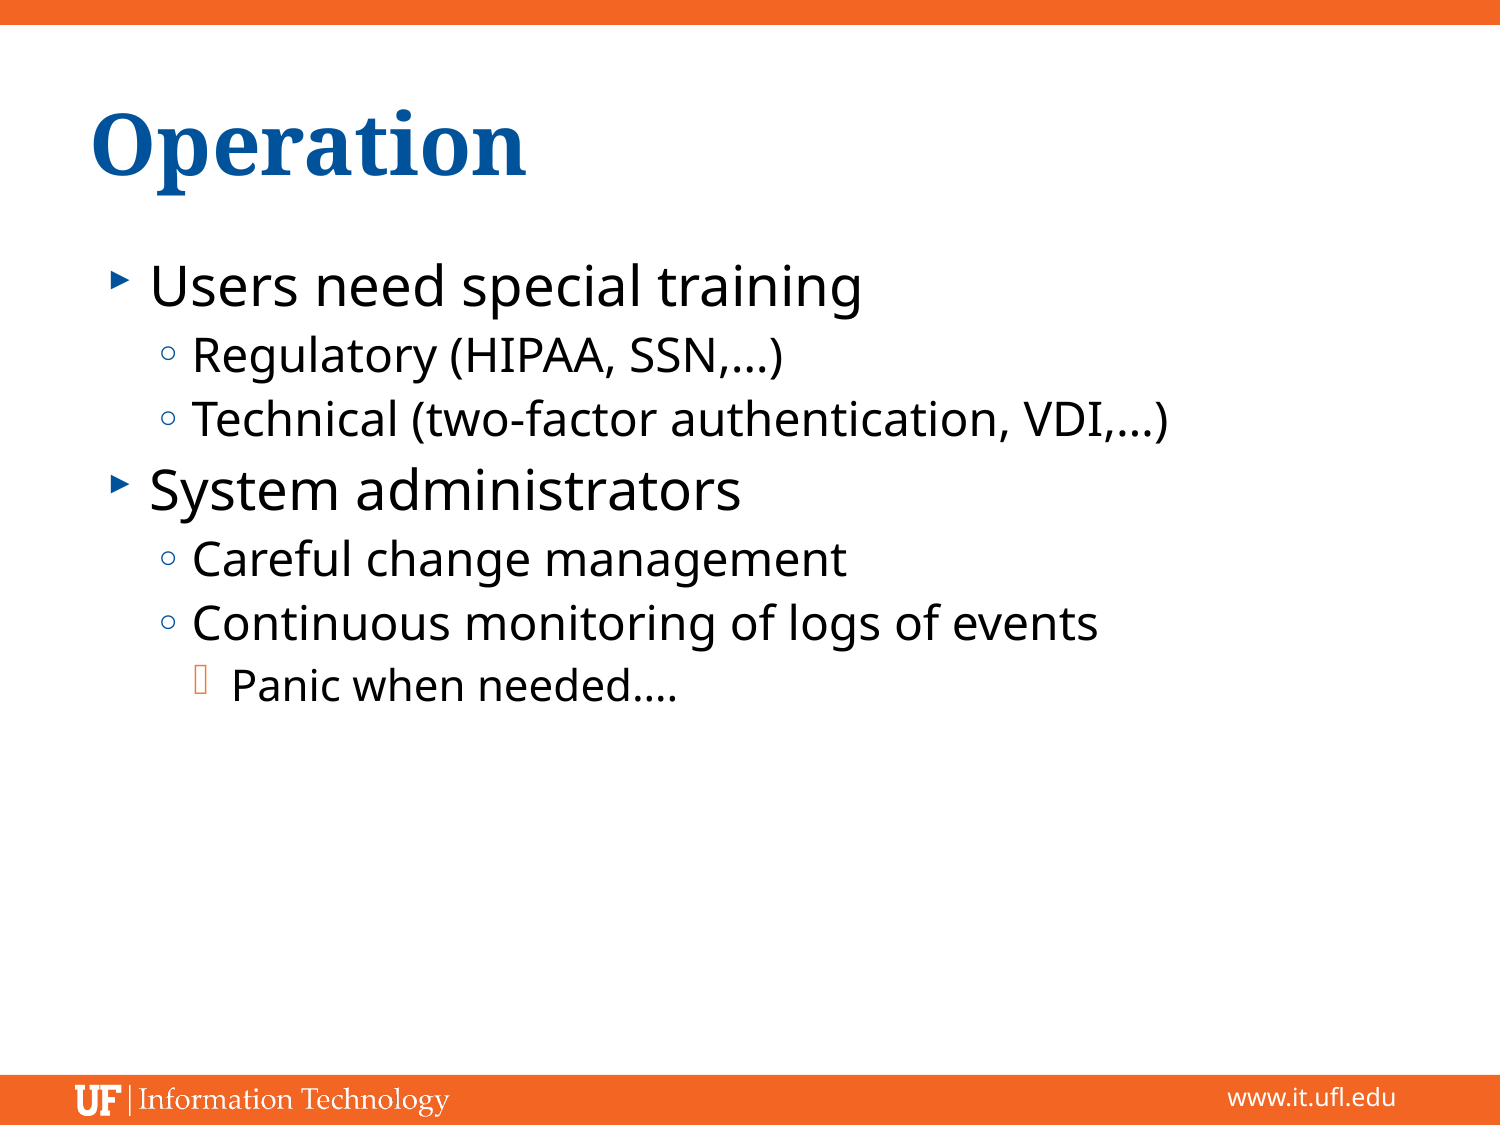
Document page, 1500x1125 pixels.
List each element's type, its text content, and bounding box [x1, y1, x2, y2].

title Operation [75, 50, 1425, 233]
list Users need special training Regulatory (HIPAA, SSN,…) Technical (two-factor authentication, VDI,…) System administrators Careful change management Continuous monitoring of logs of events Panic when needed…. [75, 243, 1425, 986]
picture [75, 1083, 450, 1117]
